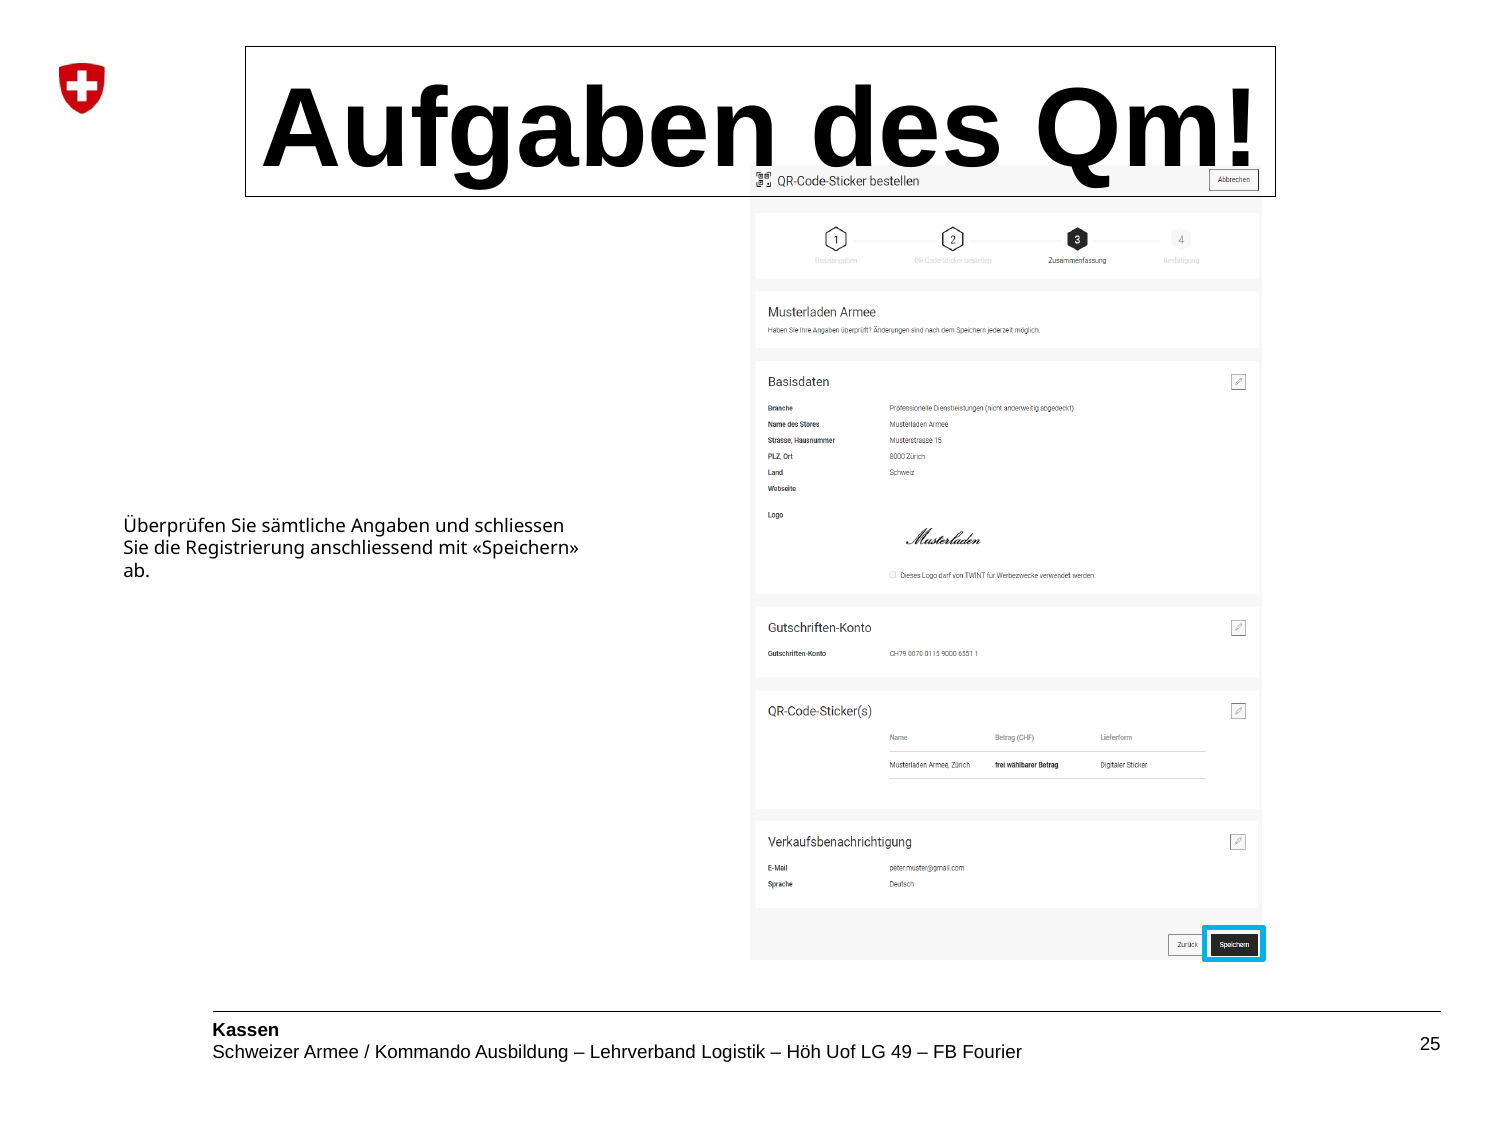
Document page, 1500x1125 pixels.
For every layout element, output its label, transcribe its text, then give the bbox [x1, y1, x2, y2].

picture [59, 63, 105, 114]
text_box Überprüfen Sie sämtliche Angaben und schliessen Sie die Registrierung anschliessend mit «Speichern» ab. [108, 505, 599, 589]
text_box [749, 164, 1264, 960]
text_box Aufgaben des Qm! [245, 46, 1276, 197]
